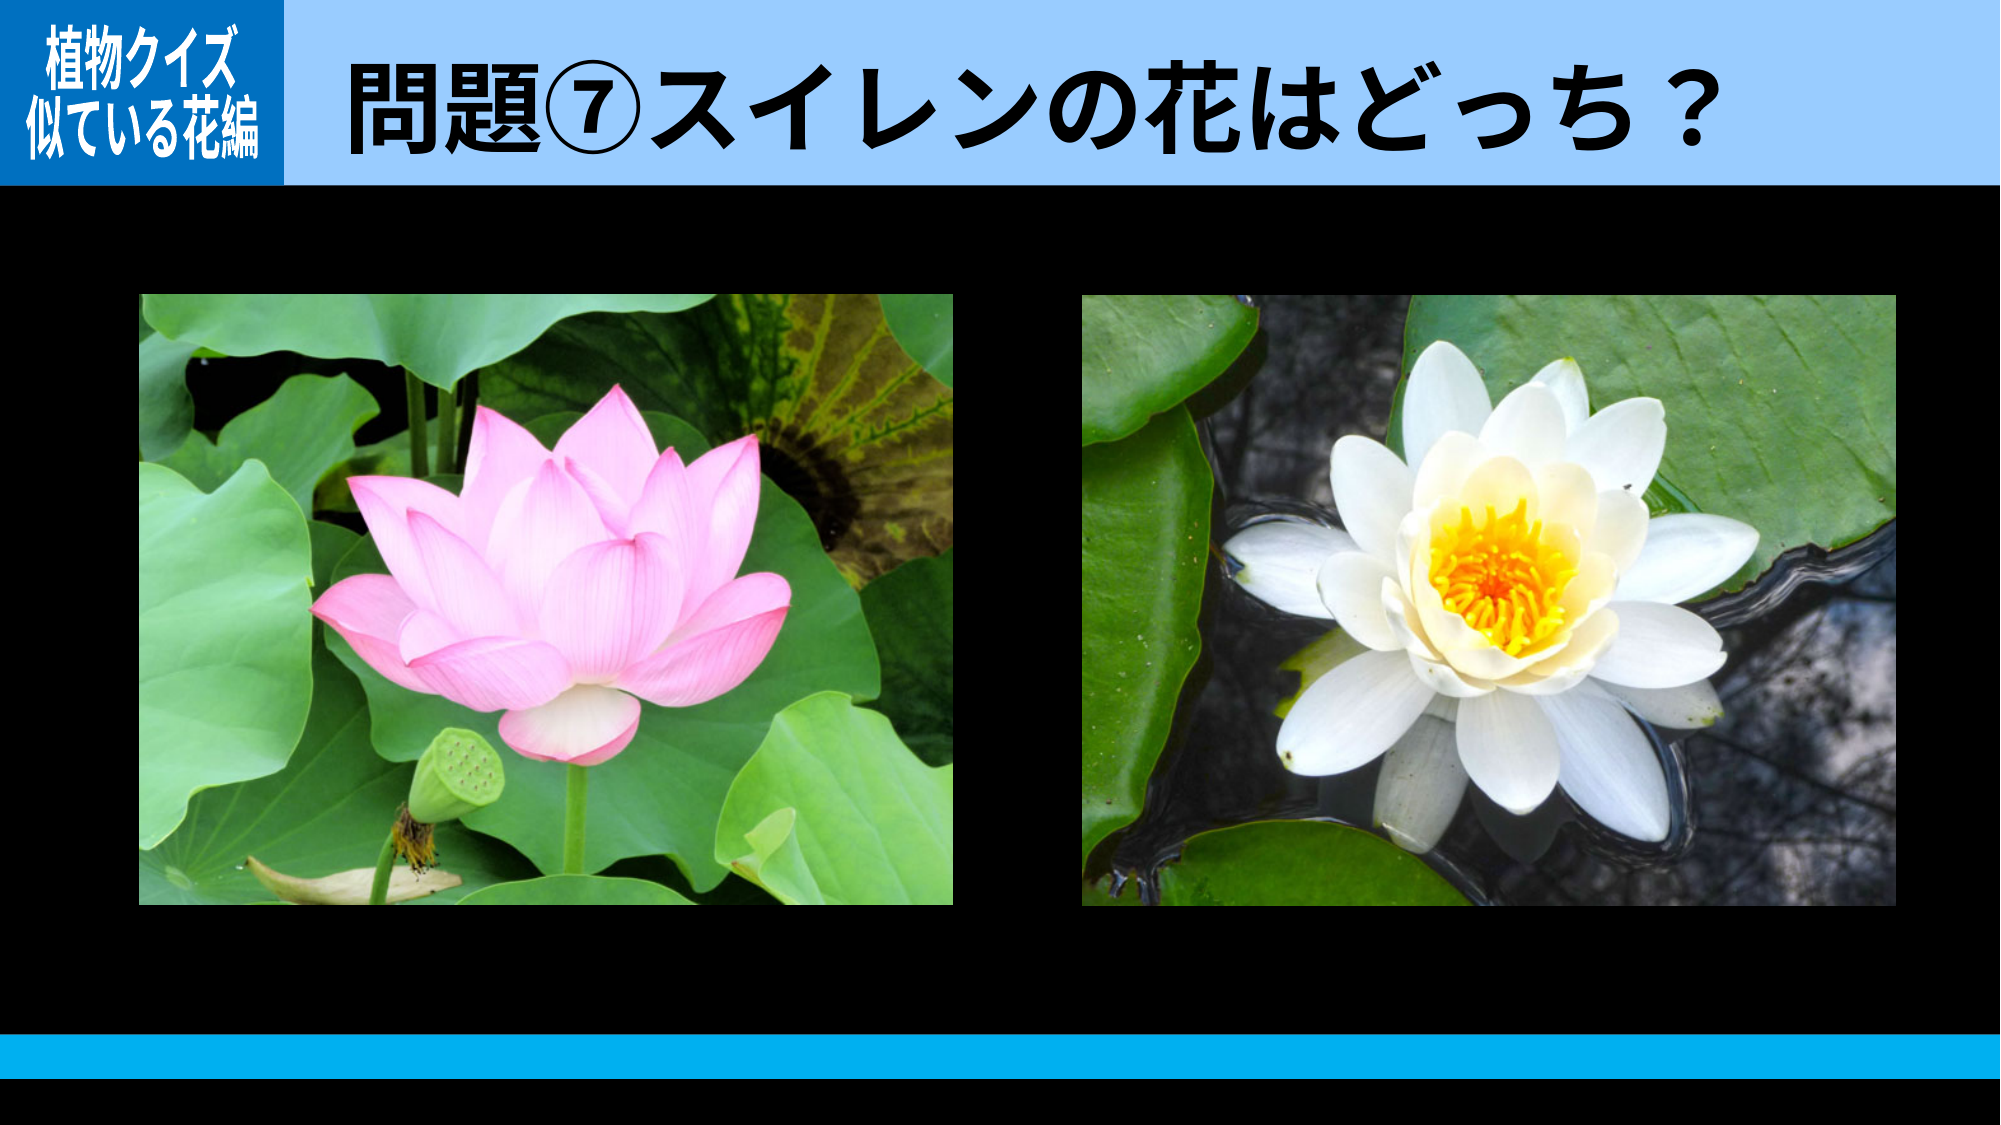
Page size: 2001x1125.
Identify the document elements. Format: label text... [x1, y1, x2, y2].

text_box [0, 1034, 2000, 1079]
picture [139, 294, 953, 905]
picture [1082, 295, 1896, 906]
text_box 問題⑦スイレンの花はどっち？ [328, 38, 1759, 173]
